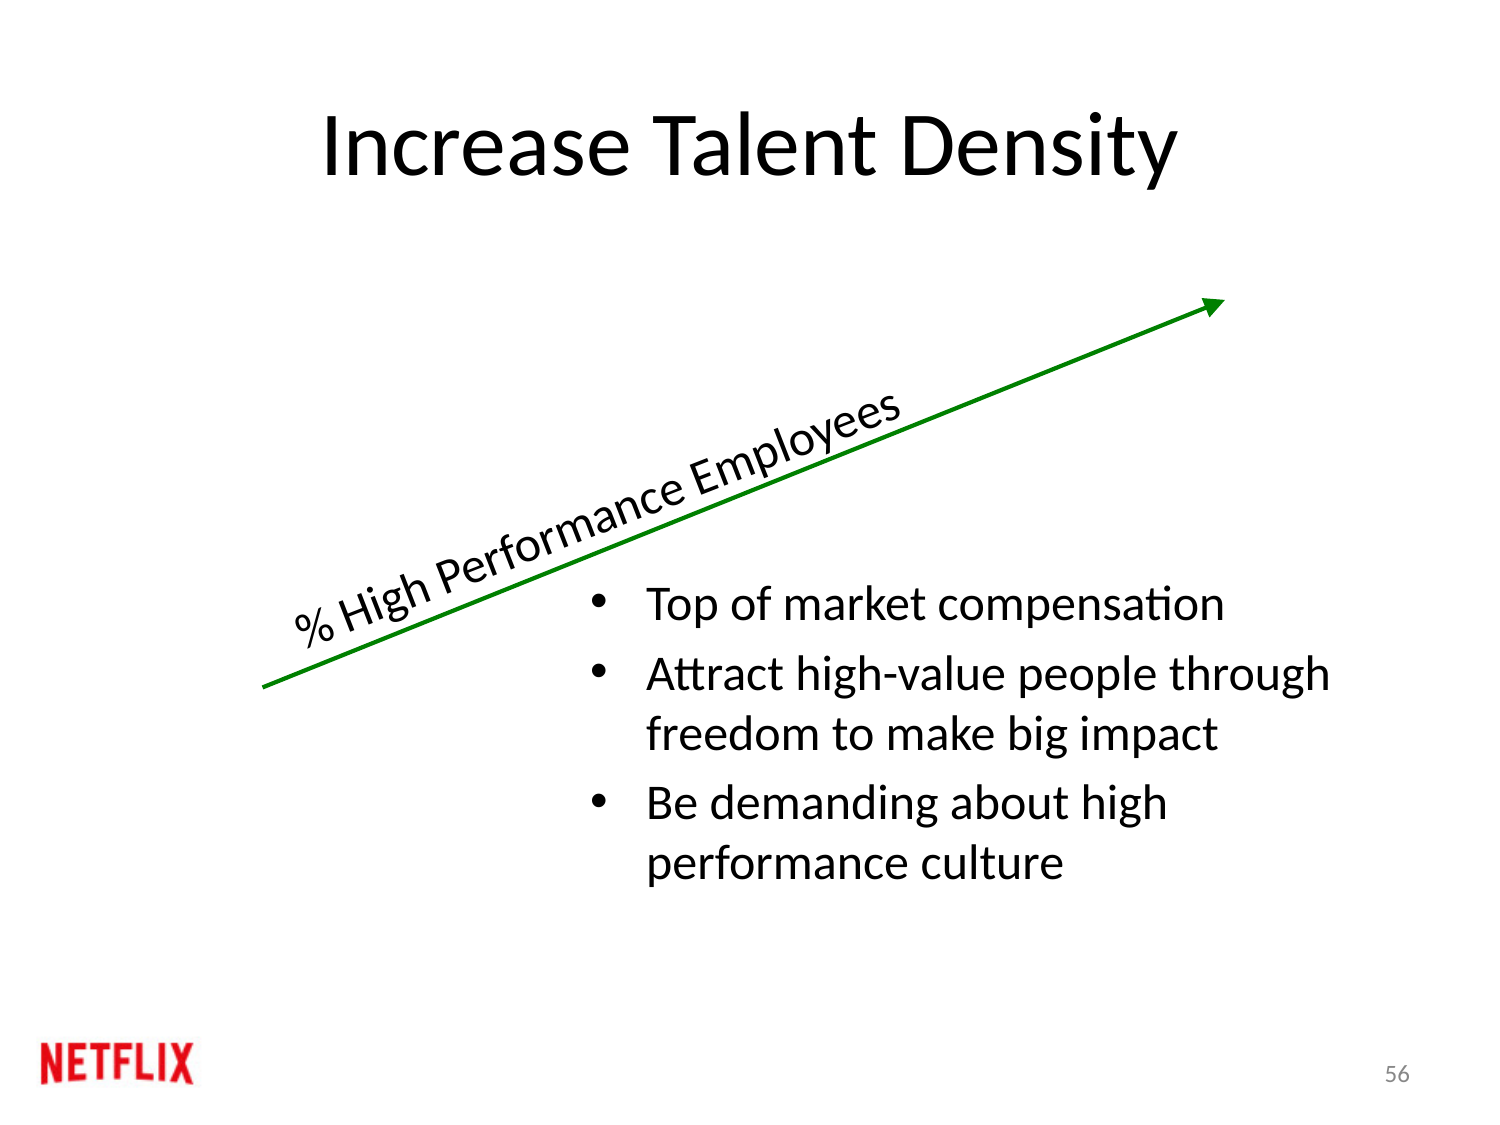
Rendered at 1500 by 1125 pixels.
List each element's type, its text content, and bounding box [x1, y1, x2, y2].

title Increase Talent Density [75, 45, 1425, 233]
picture [24, 1024, 211, 1104]
list Top of market compensation Attract high-value people through freedom to make big impact Be demanding about high performance culture [575, 562, 1425, 1005]
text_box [262, 299, 1226, 688]
slide_number ‹#› [1074, 1042, 1425, 1103]
